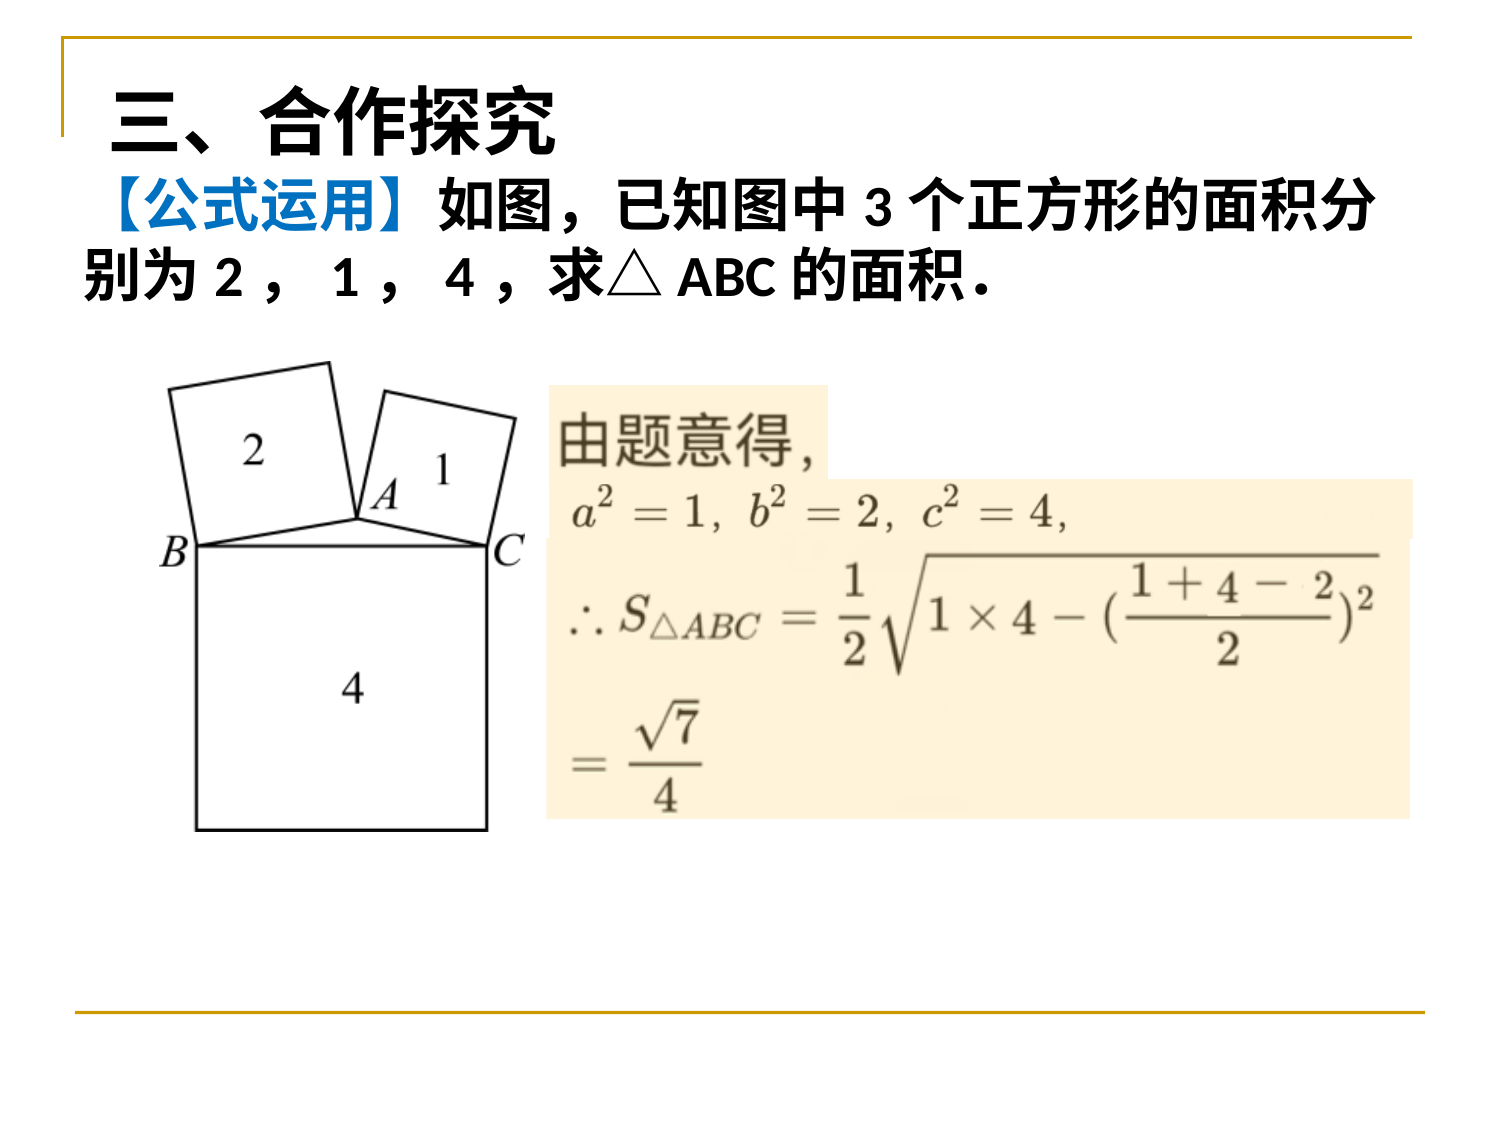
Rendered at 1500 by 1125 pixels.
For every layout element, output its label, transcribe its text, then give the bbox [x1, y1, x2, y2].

text_box 三、合作探究 [93, 67, 1500, 172]
picture [159, 361, 525, 832]
picture [537, 385, 1413, 843]
text_box 【公式运用】如图，已知图中3个正方形的面积分别为2，1，4，求△ABC的面积． [68, 160, 1393, 869]
